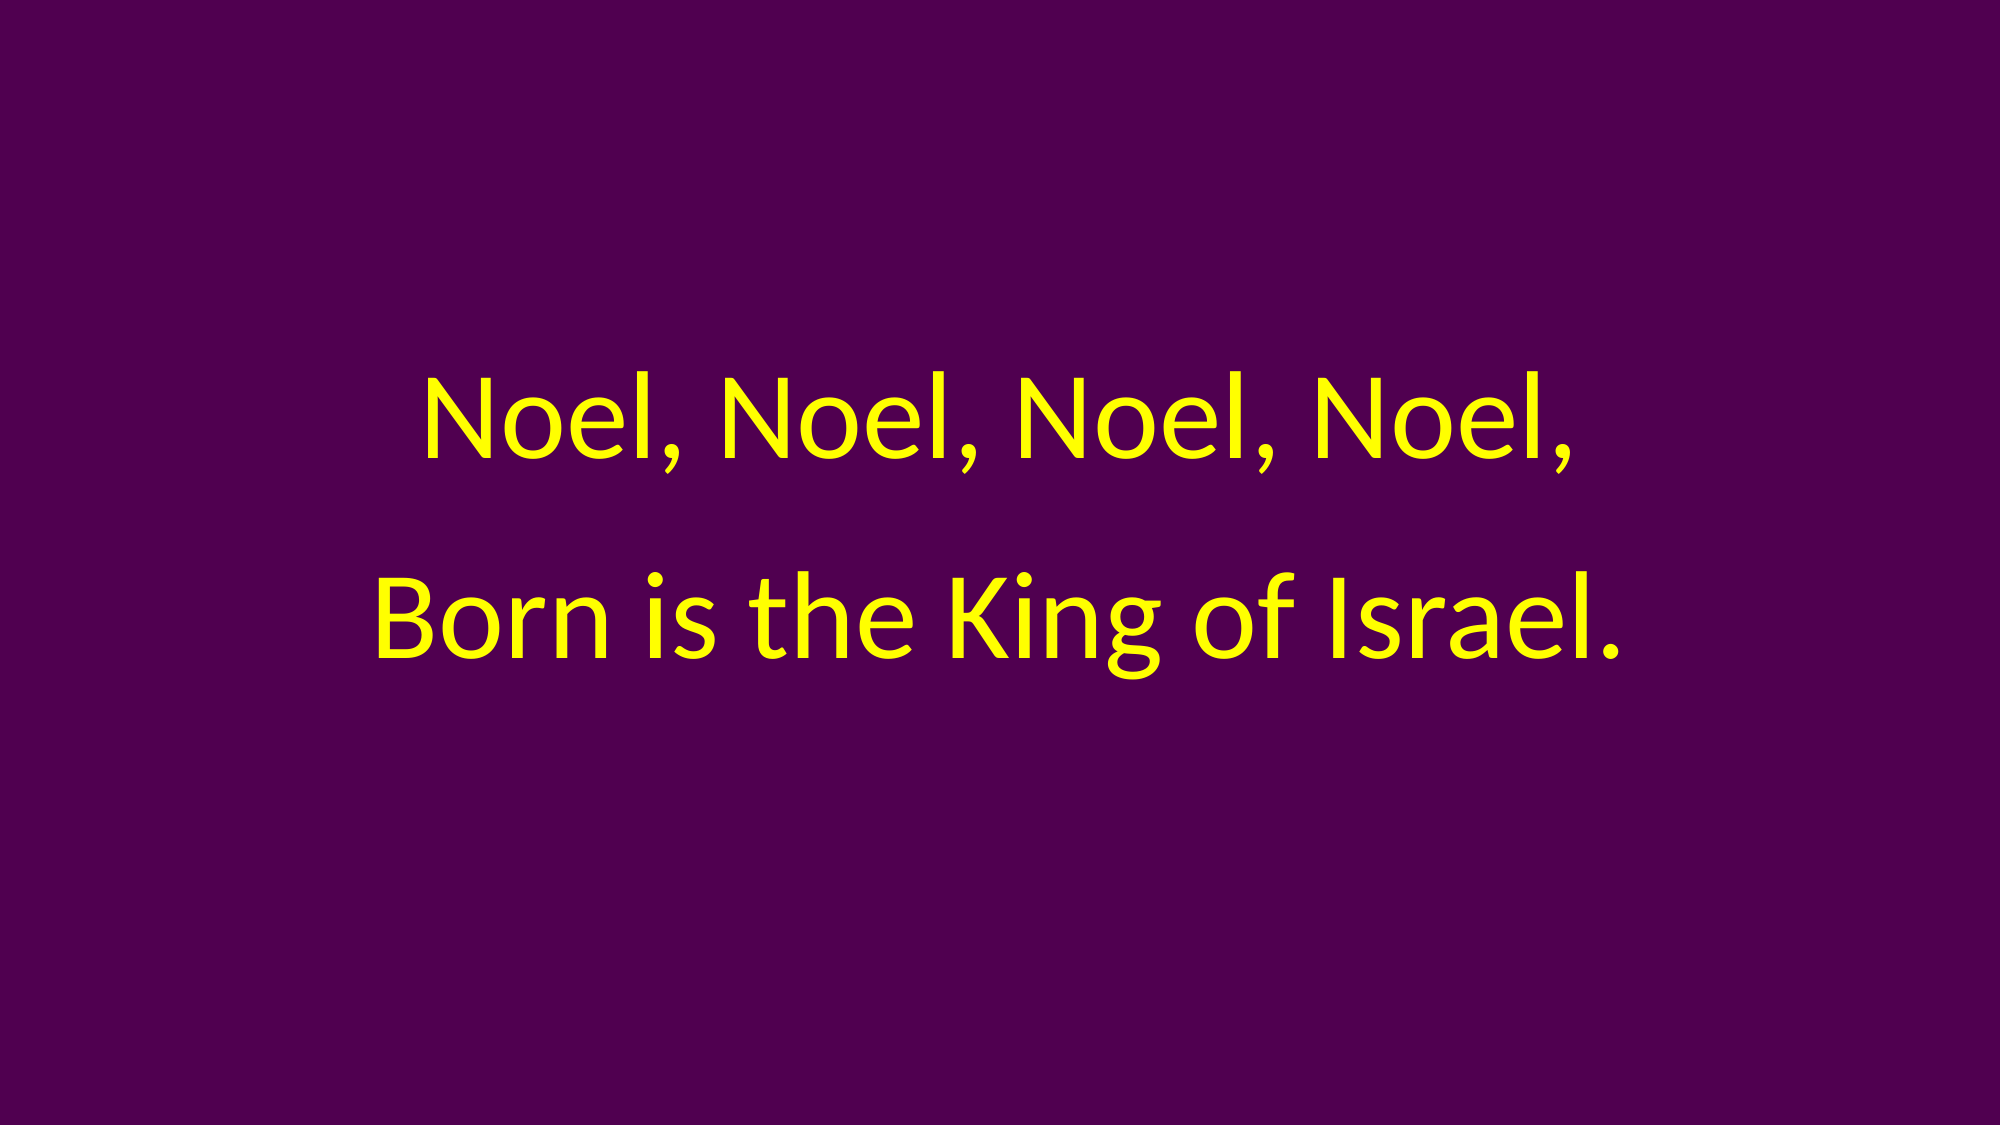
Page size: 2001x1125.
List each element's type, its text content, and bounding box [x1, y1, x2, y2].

text_box Noel, Noel, Noel, Noel, Born is the King of Israel. [0, 325, 2000, 691]
